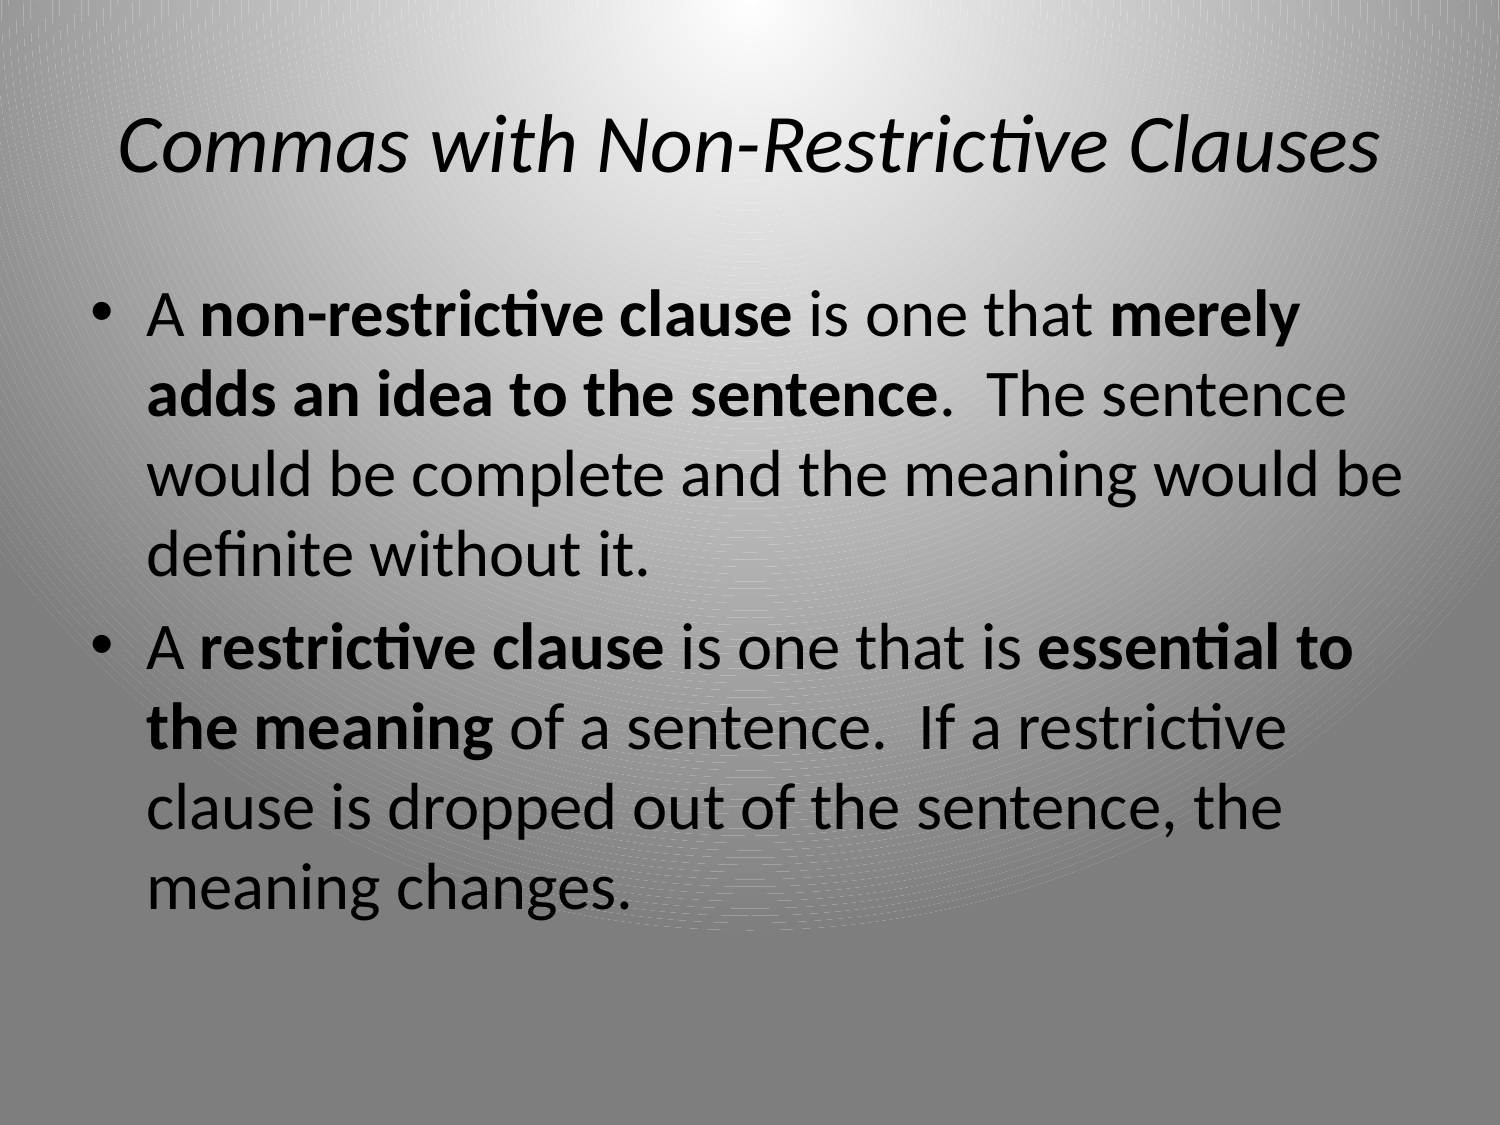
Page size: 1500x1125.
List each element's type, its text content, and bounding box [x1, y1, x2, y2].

title Commas with Non-Restrictive Clauses [75, 45, 1425, 233]
list A non-restrictive clause is one that merely adds an idea to the sentence. The sentence would be complete and the meaning would be definite without it. A restrictive clause is one that is essential to the meaning of a sentence. If a restrictive clause is dropped out of the sentence, the meaning changes. [75, 262, 1425, 1005]
